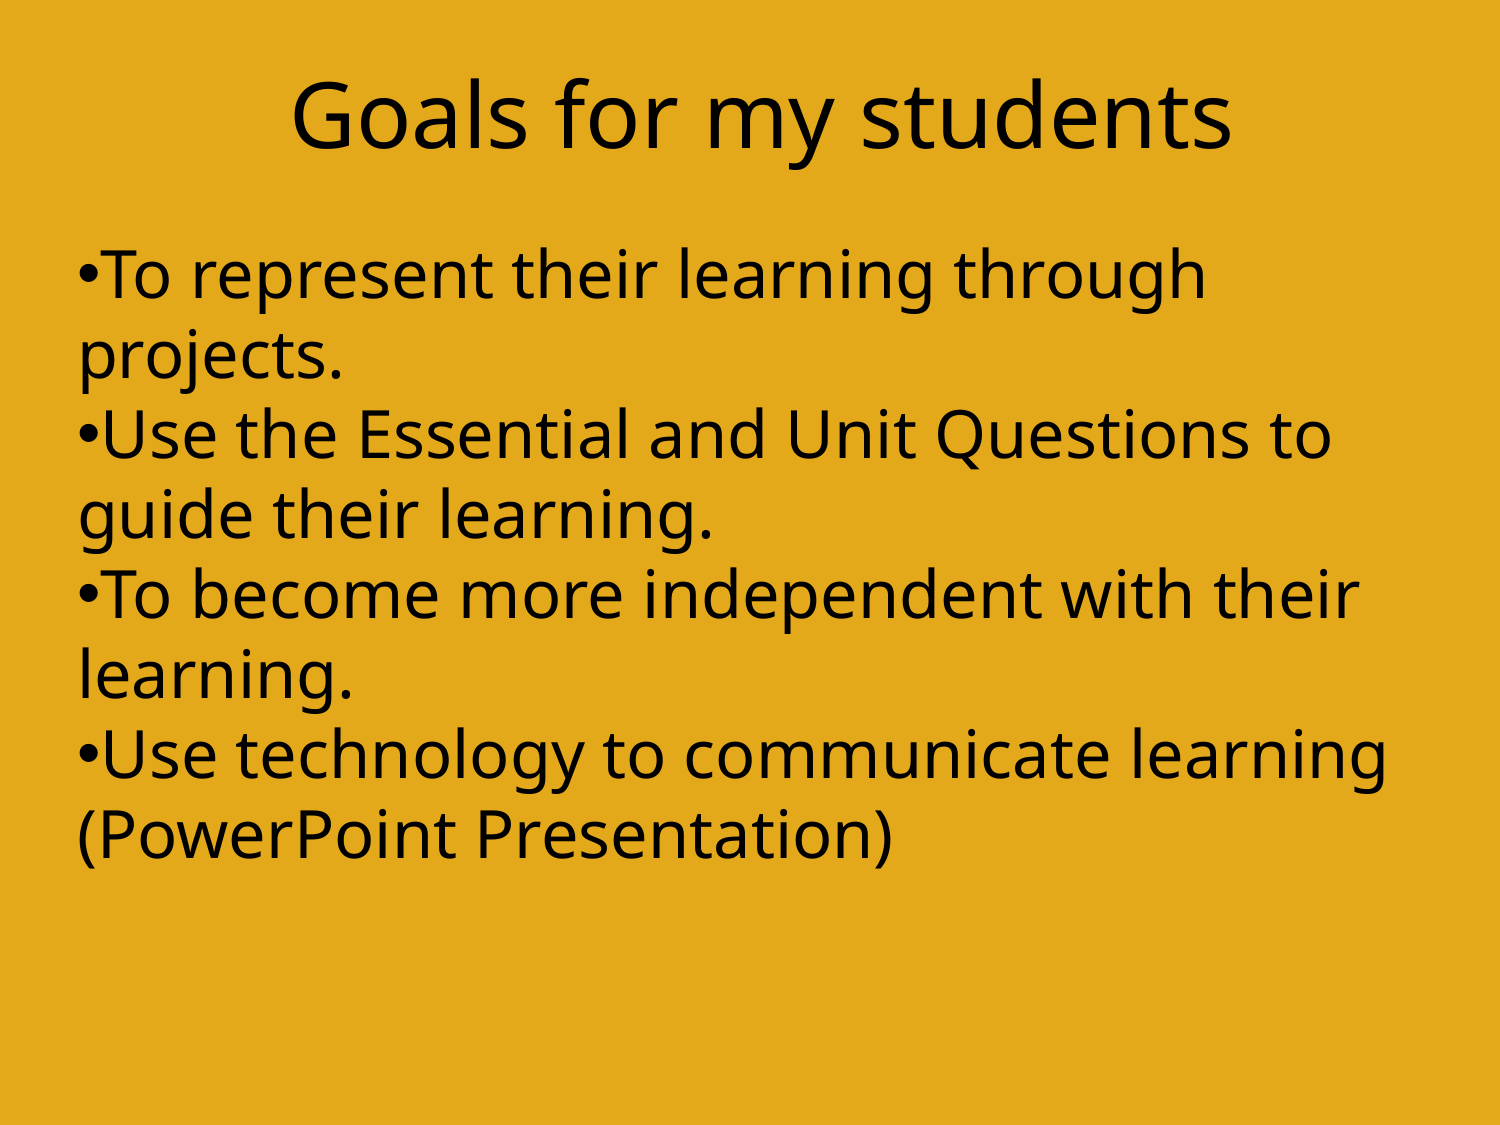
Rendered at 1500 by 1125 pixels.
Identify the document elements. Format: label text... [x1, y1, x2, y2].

text_box To represent their learning through projects. Use the Essential and Unit Questions to guide their learning. To become more independent with their learning. Use technology to communicate learning (PowerPoint Presentation) [62, 224, 1425, 880]
text_box Goals for my students [124, 49, 1400, 175]
